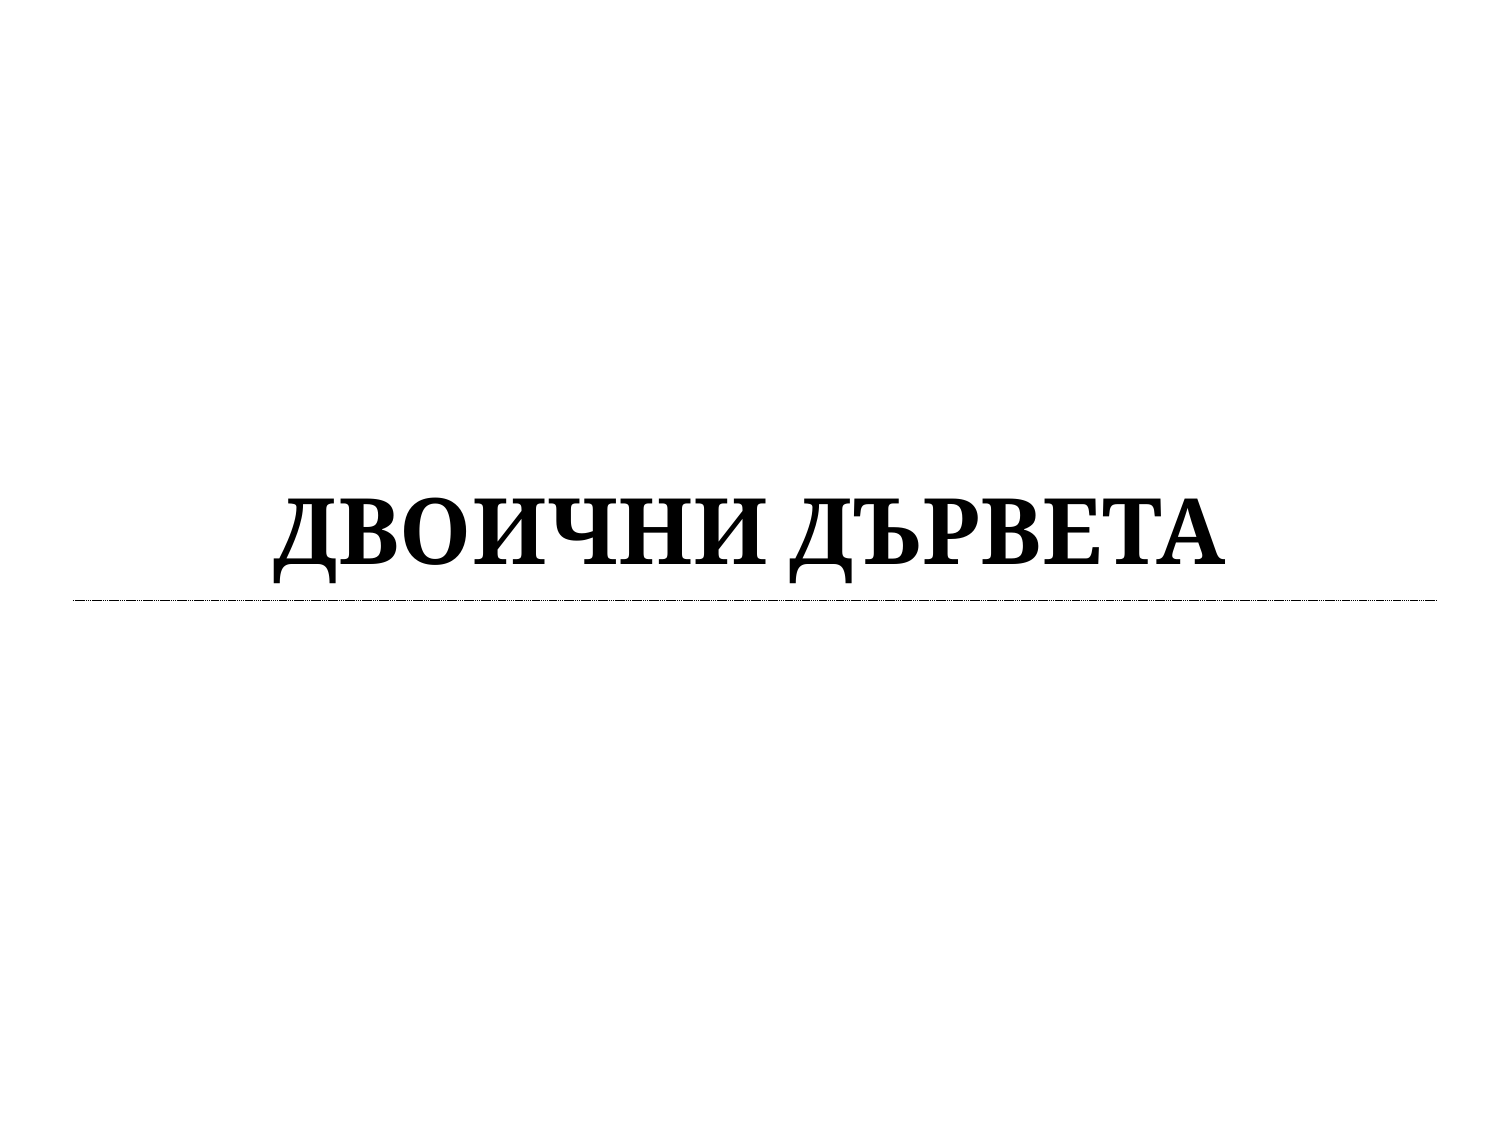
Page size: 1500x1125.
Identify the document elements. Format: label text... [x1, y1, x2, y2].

title Двоични дървета [0, 346, 1500, 594]
